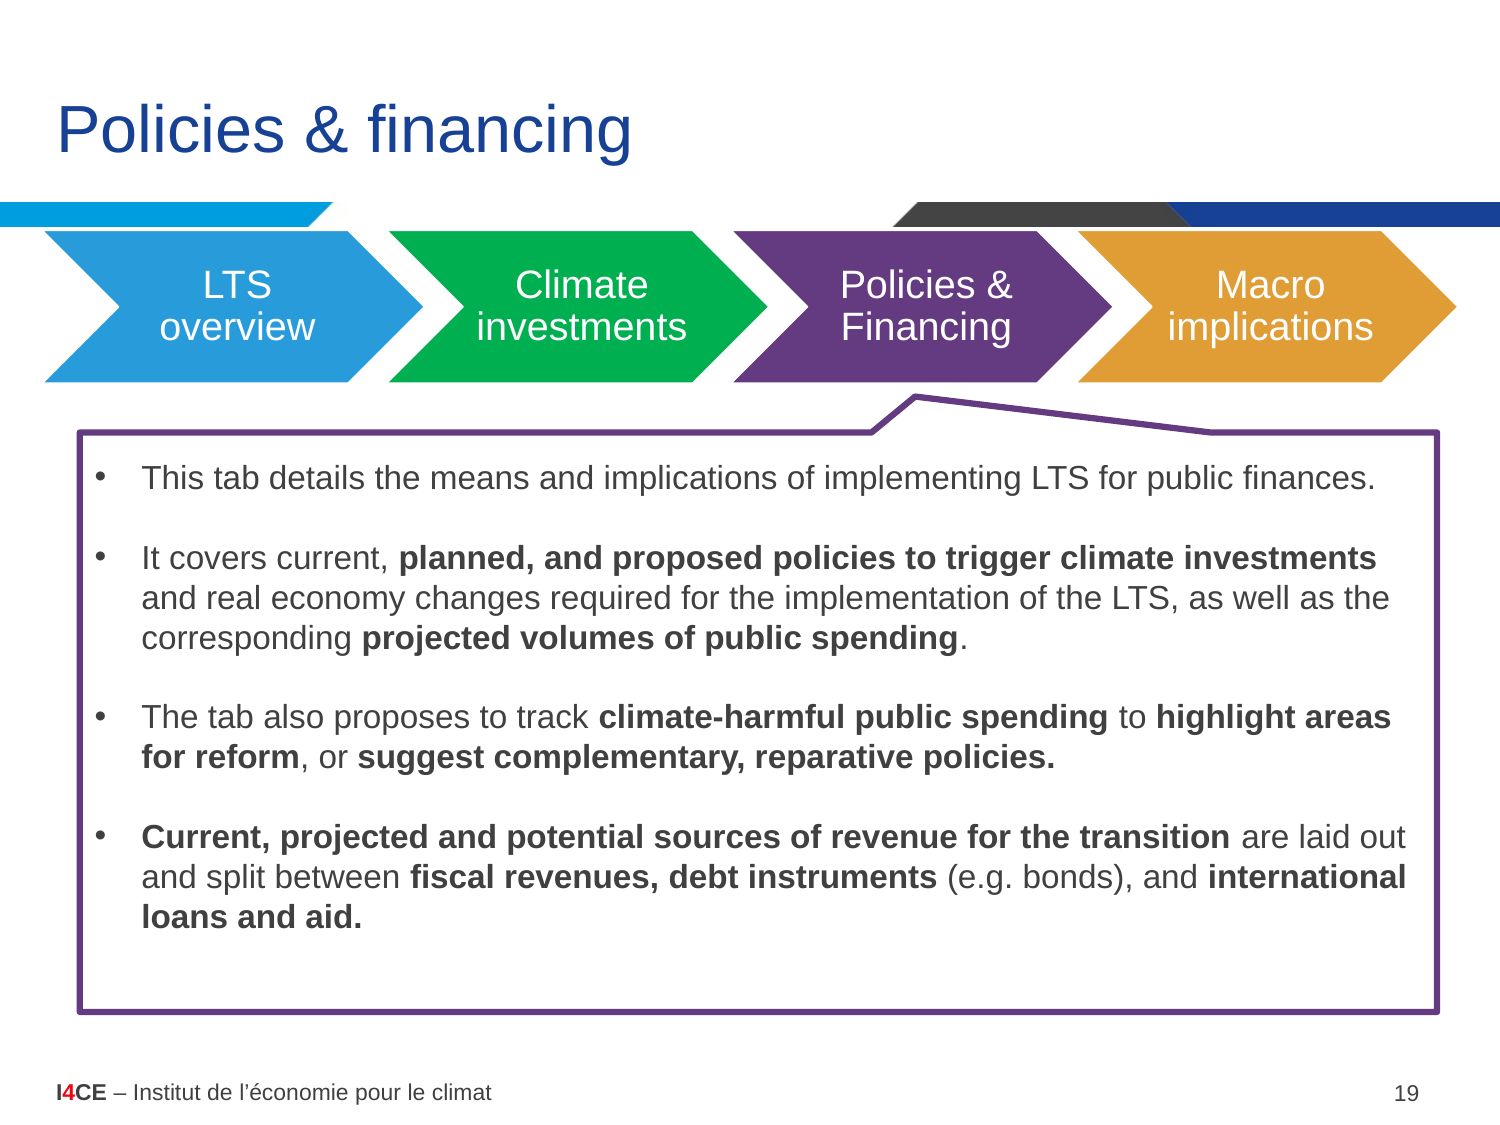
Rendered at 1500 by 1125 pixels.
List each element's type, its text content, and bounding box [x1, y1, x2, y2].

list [41, 226, 1459, 388]
title Policies & financing [41, 66, 1459, 185]
text_box This tab details the means and implications of implementing LTS for public finances. It covers current, planned, and proposed policies to trigger climate investments and real economy changes required for the implementation of the LTS, as well as the corresponding projected volumes of public spending. The tab also proposes to track climate-harmful public spending to highlight areas for reform, or suggest complementary, reparative policies. Current, projected and potential sources of revenue for the transition are laid out and split between fiscal revenues, debt instruments (e.g. bonds), and international loans and aid. [78, 395, 1438, 1013]
picture [310, 202, 1500, 227]
